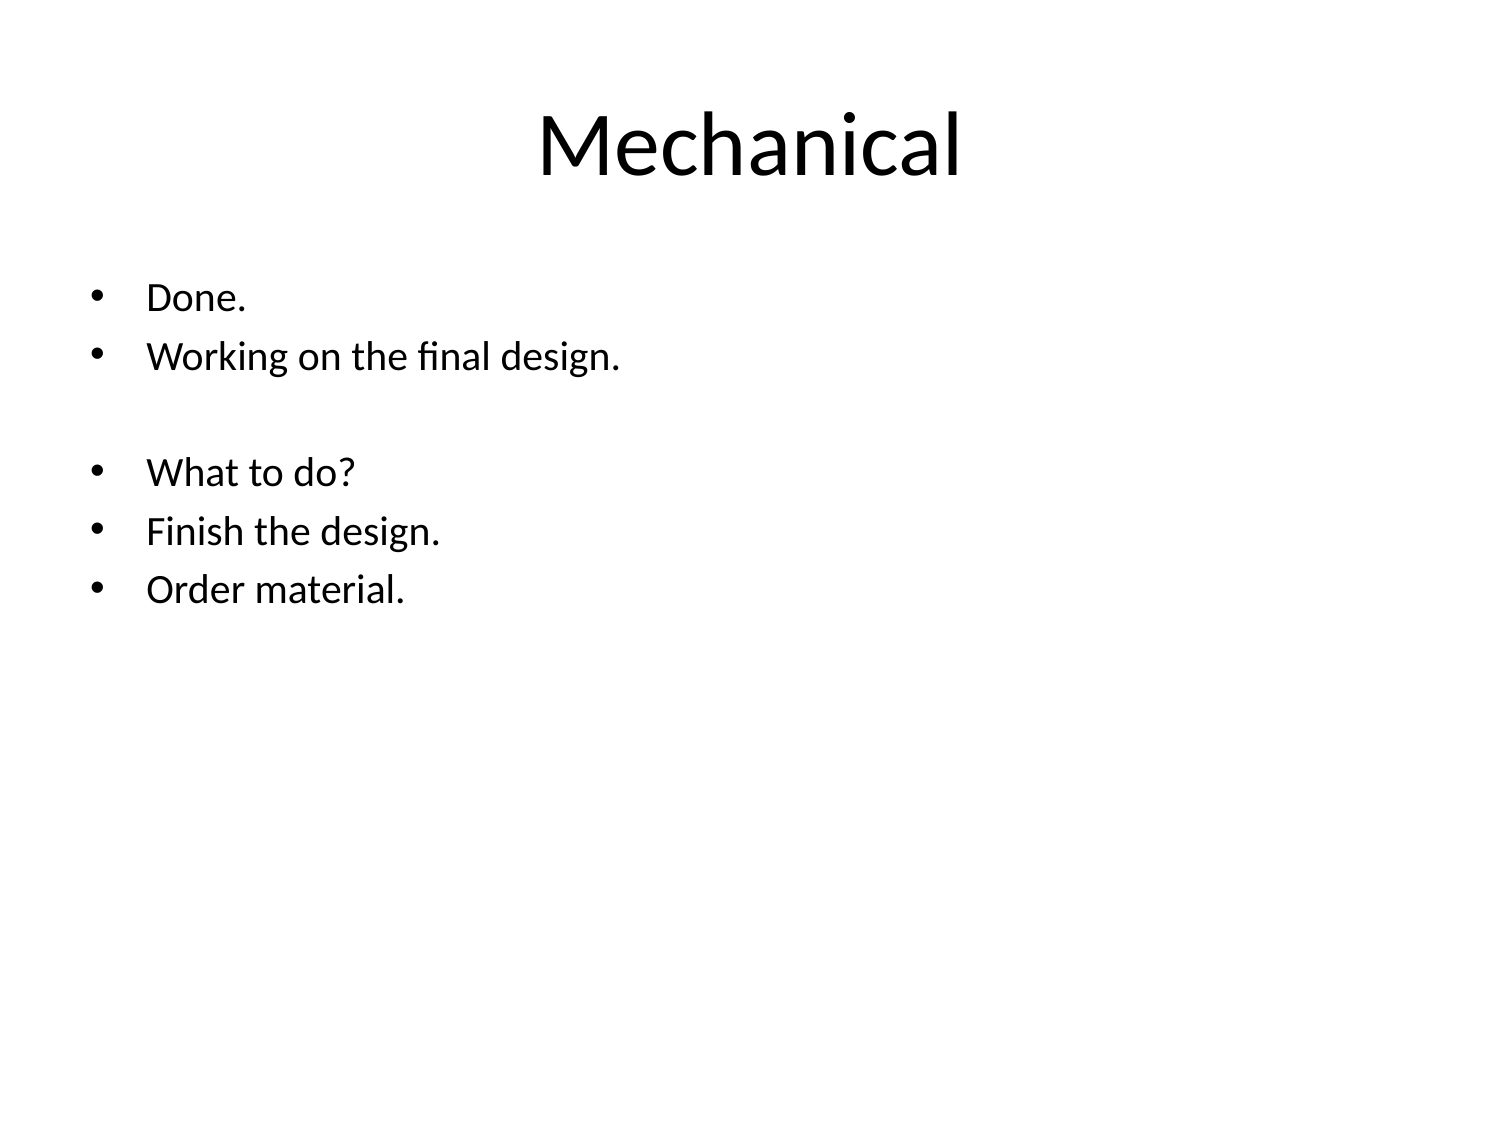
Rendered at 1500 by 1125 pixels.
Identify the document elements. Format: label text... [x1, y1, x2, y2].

list Done. Working on the final design. What to do? Finish the design. Order material. [75, 262, 1425, 1005]
title Mechanical [75, 45, 1425, 233]
